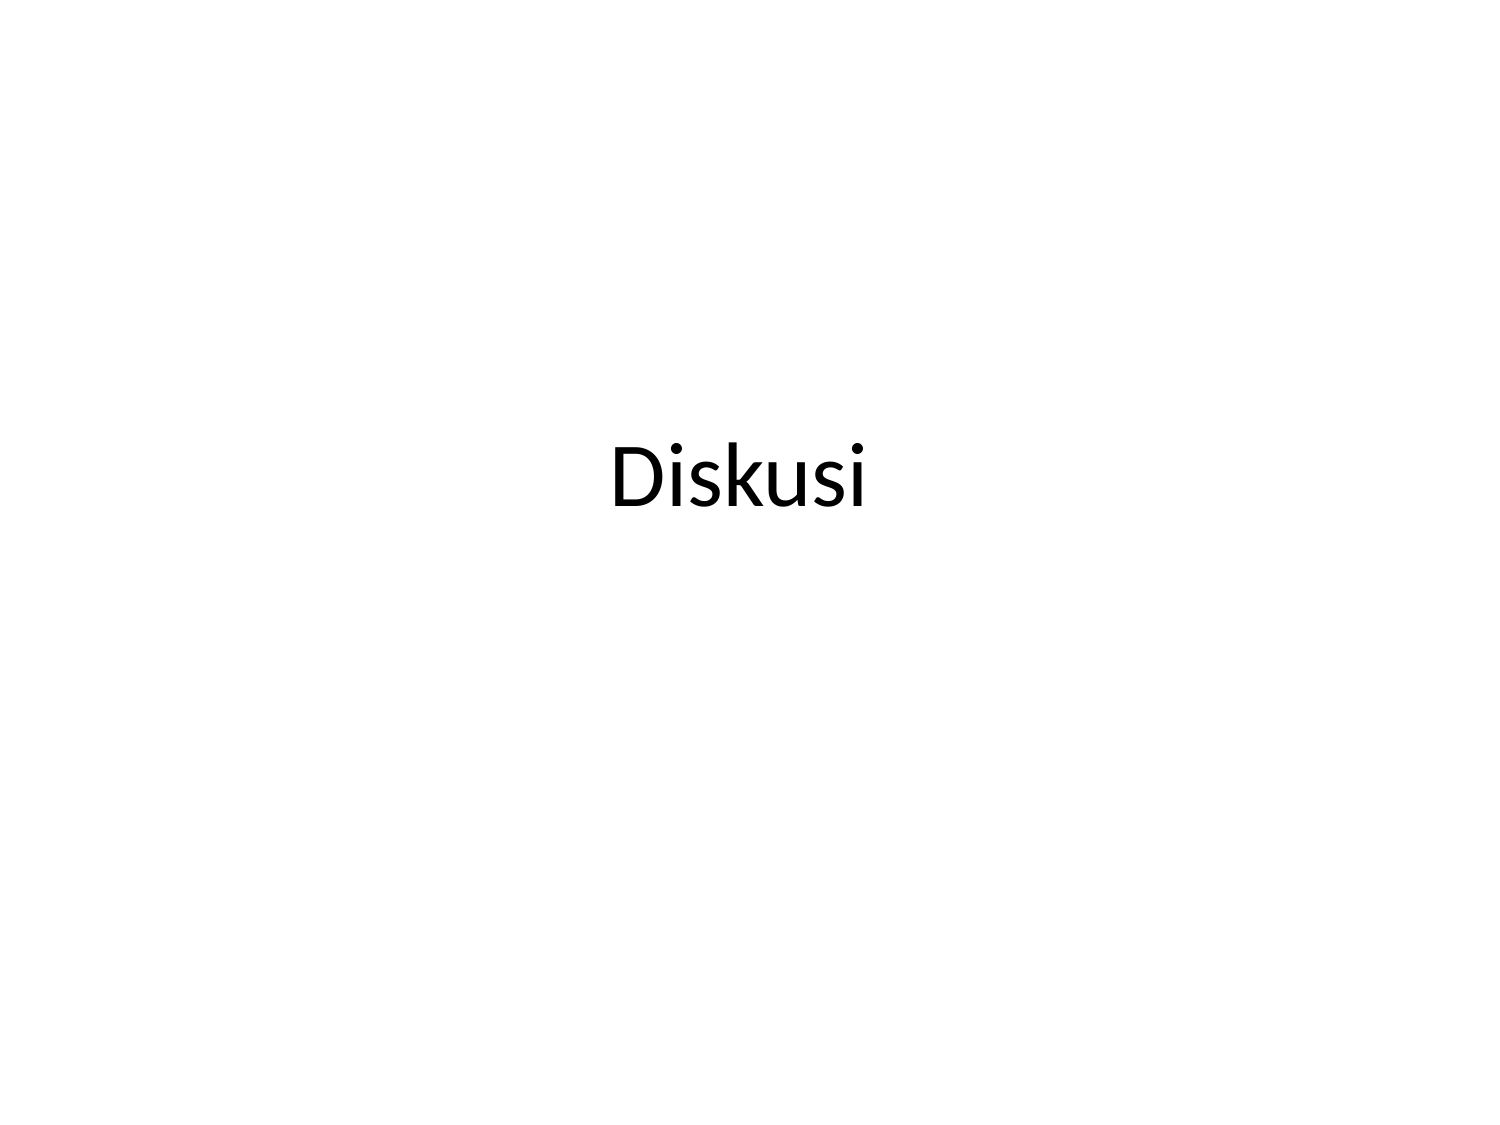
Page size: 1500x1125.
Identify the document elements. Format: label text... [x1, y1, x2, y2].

title Diskusi [112, 349, 1388, 591]
